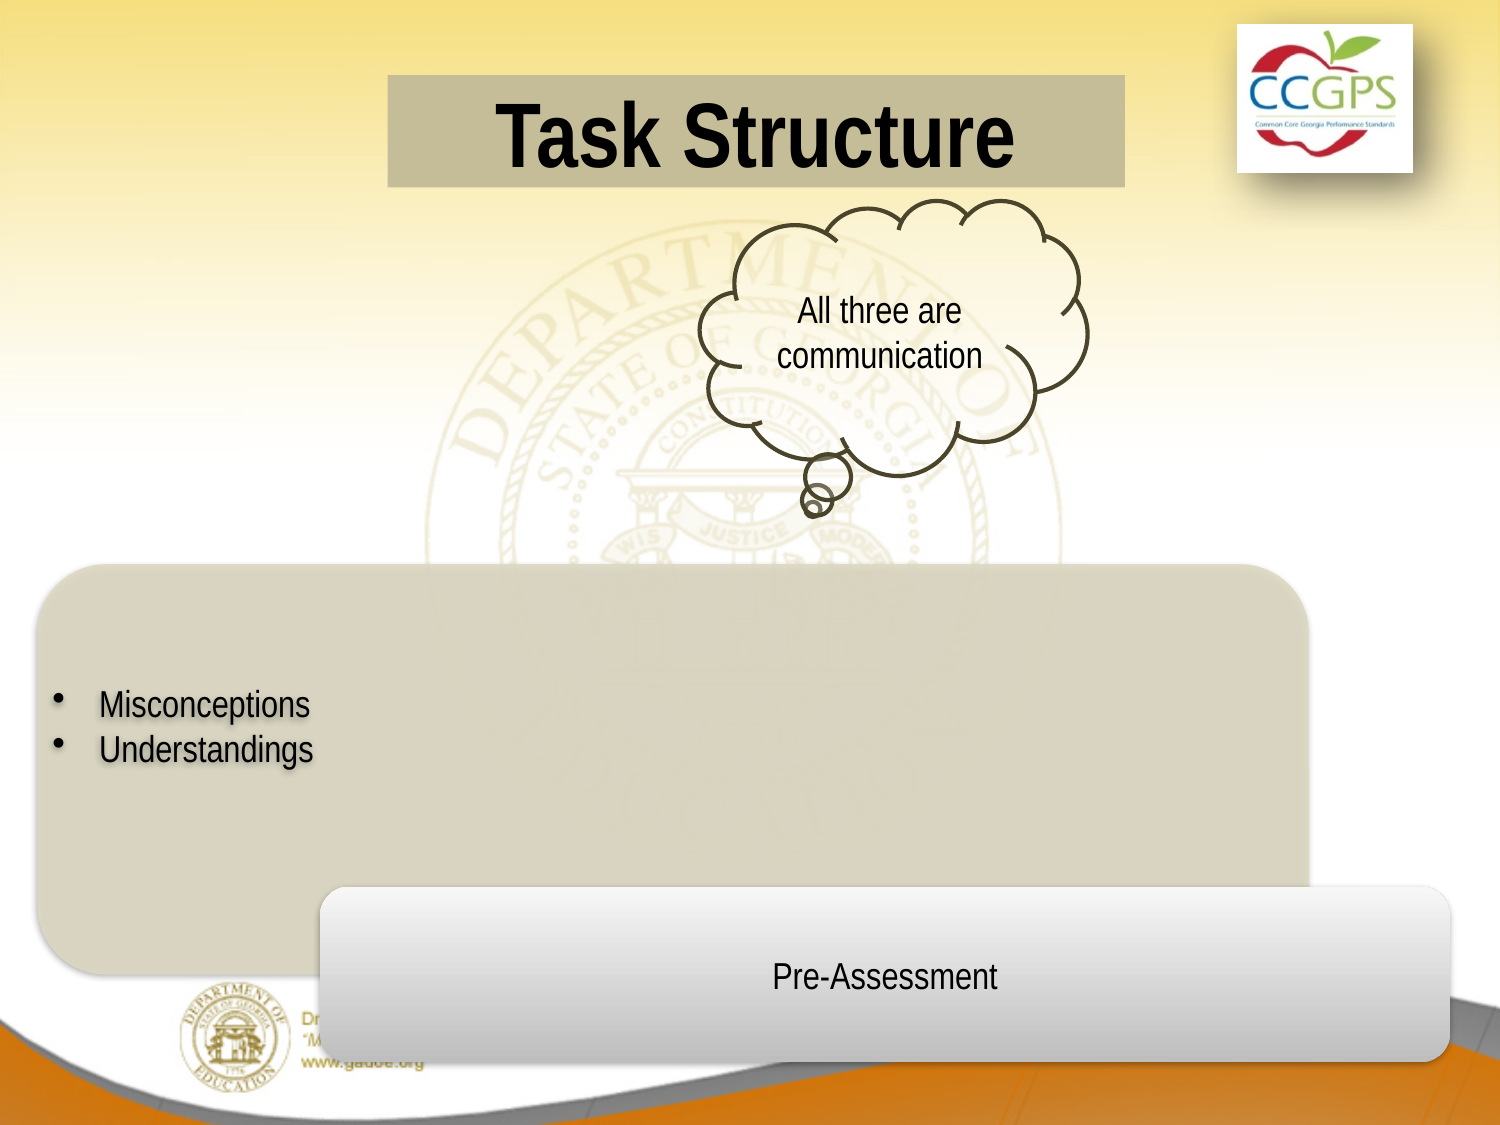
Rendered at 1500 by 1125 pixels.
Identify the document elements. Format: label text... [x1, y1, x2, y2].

picture [0, 0, 1500, 1125]
text_box All three are communication [830, 198, 1042, 223]
title Task Structure [387, 74, 1126, 188]
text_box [37, 224, 1451, 1063]
